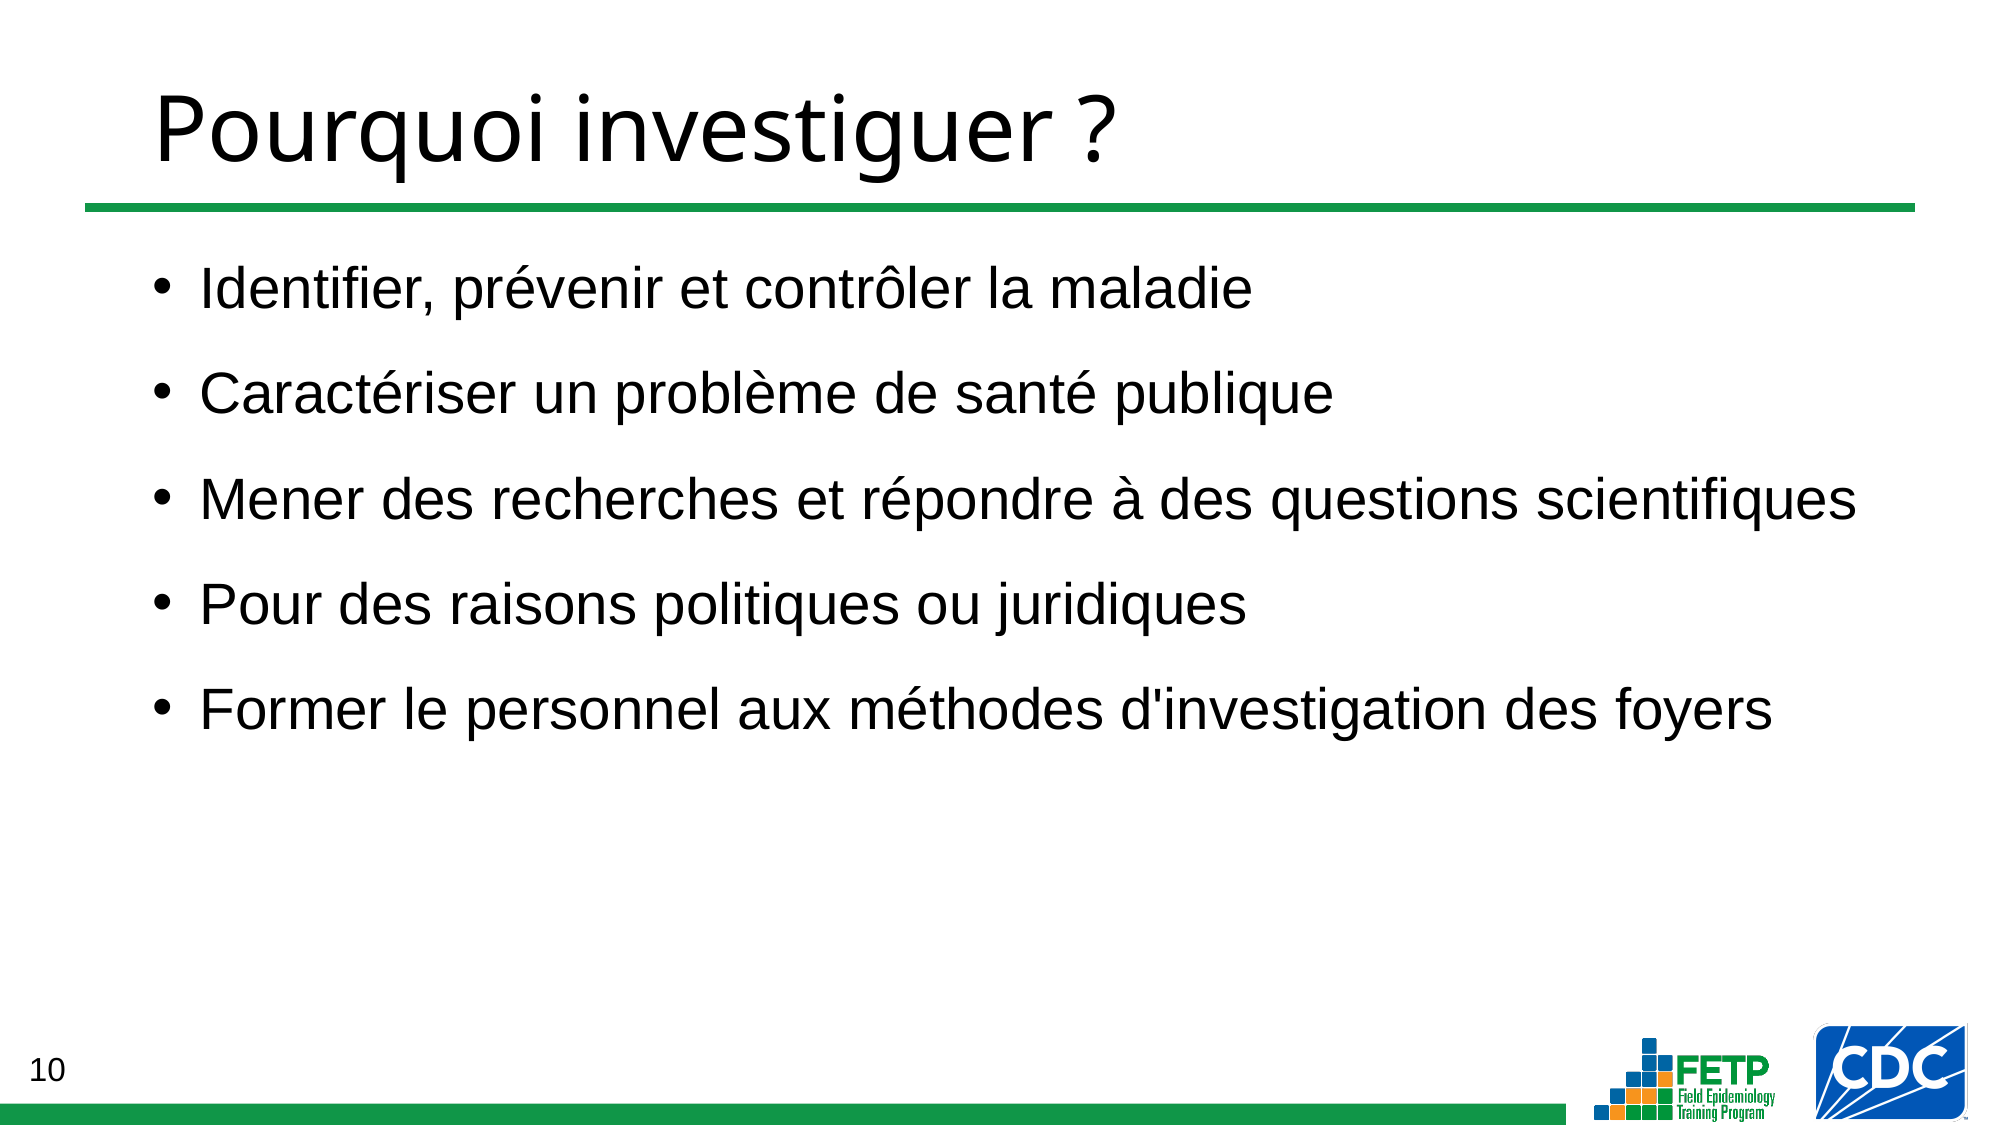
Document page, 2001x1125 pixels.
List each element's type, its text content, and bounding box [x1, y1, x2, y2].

picture [1813, 1023, 1968, 1122]
text_box Pourquoi investiguer ? [137, 75, 1863, 207]
list Identifier, prévenir et contrôler la maladie Caractériser un problème de santé publique Mener des recherches et répondre à des questions scientifiques Pour des raisons politiques ou juridiques Former le personnel aux méthodes d'investigation des foyers [137, 242, 1916, 1004]
picture [1594, 1038, 1775, 1122]
